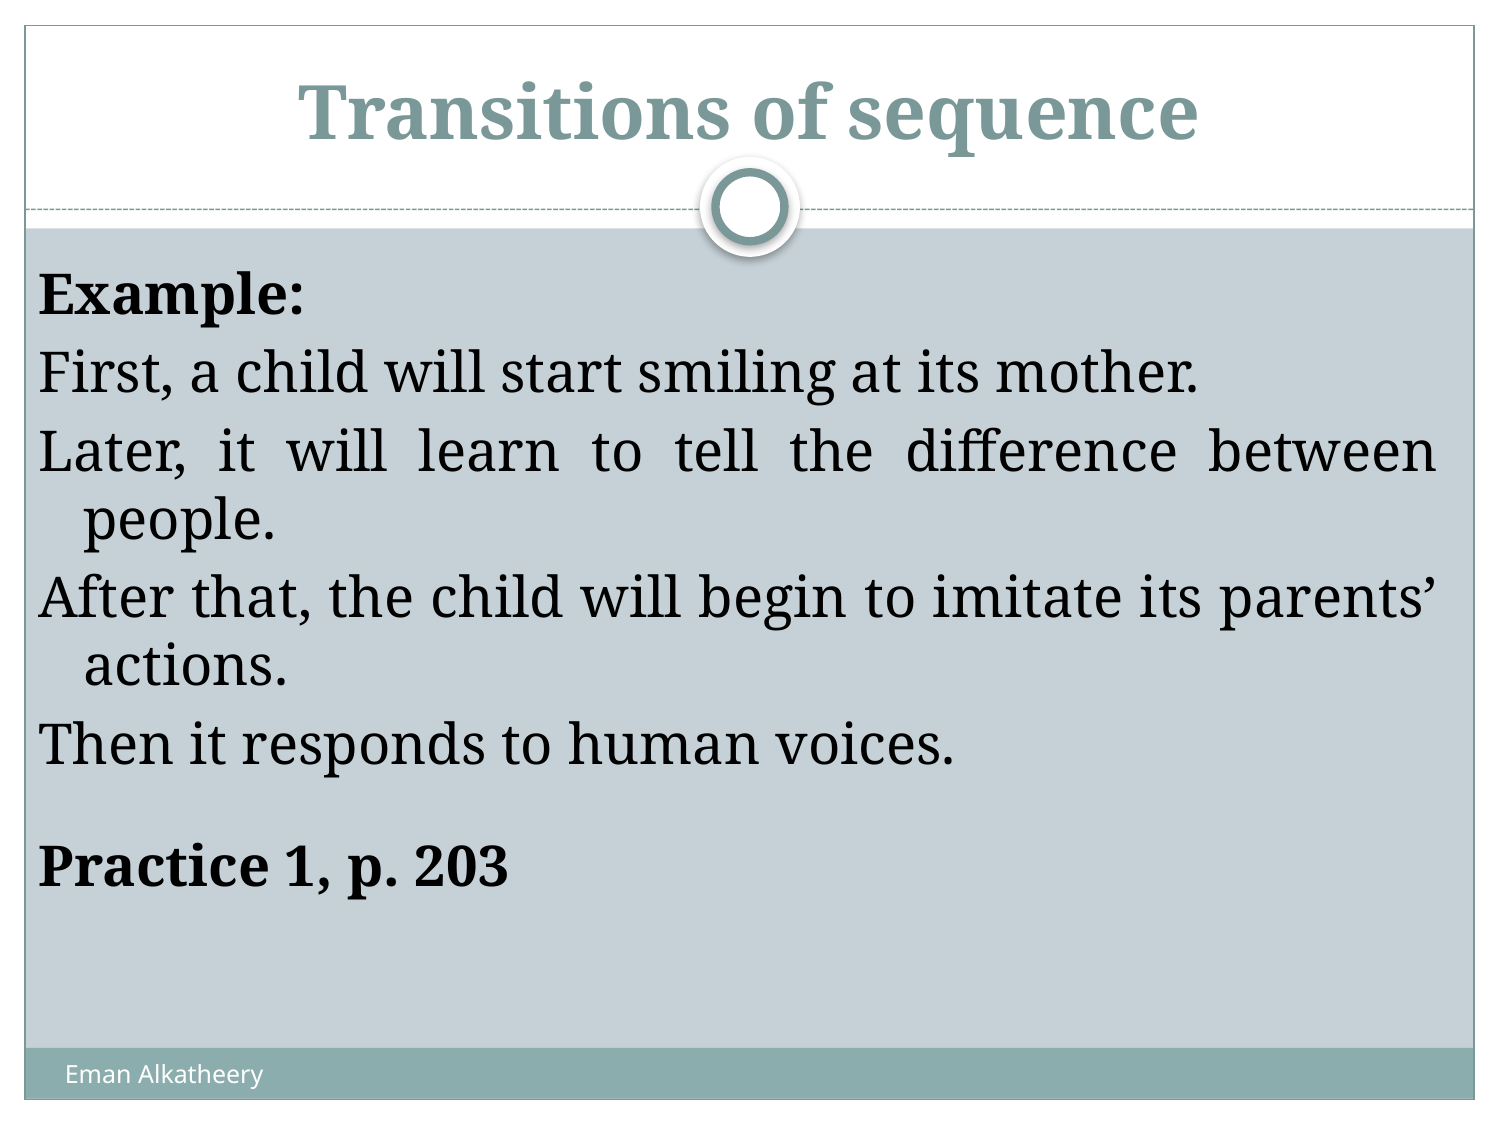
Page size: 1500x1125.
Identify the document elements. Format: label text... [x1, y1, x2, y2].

title Transitions of sequence [49, 37, 1450, 162]
footer Eman Alkatheery [50, 1051, 638, 1112]
list Example: First, a child will start smiling at its mother. Later, it will learn to tell the difference between people. After that, the child will begin to imitate its parents’ actions. Then it responds to human voices. Practice 1, p. 203 [23, 250, 1454, 1001]
